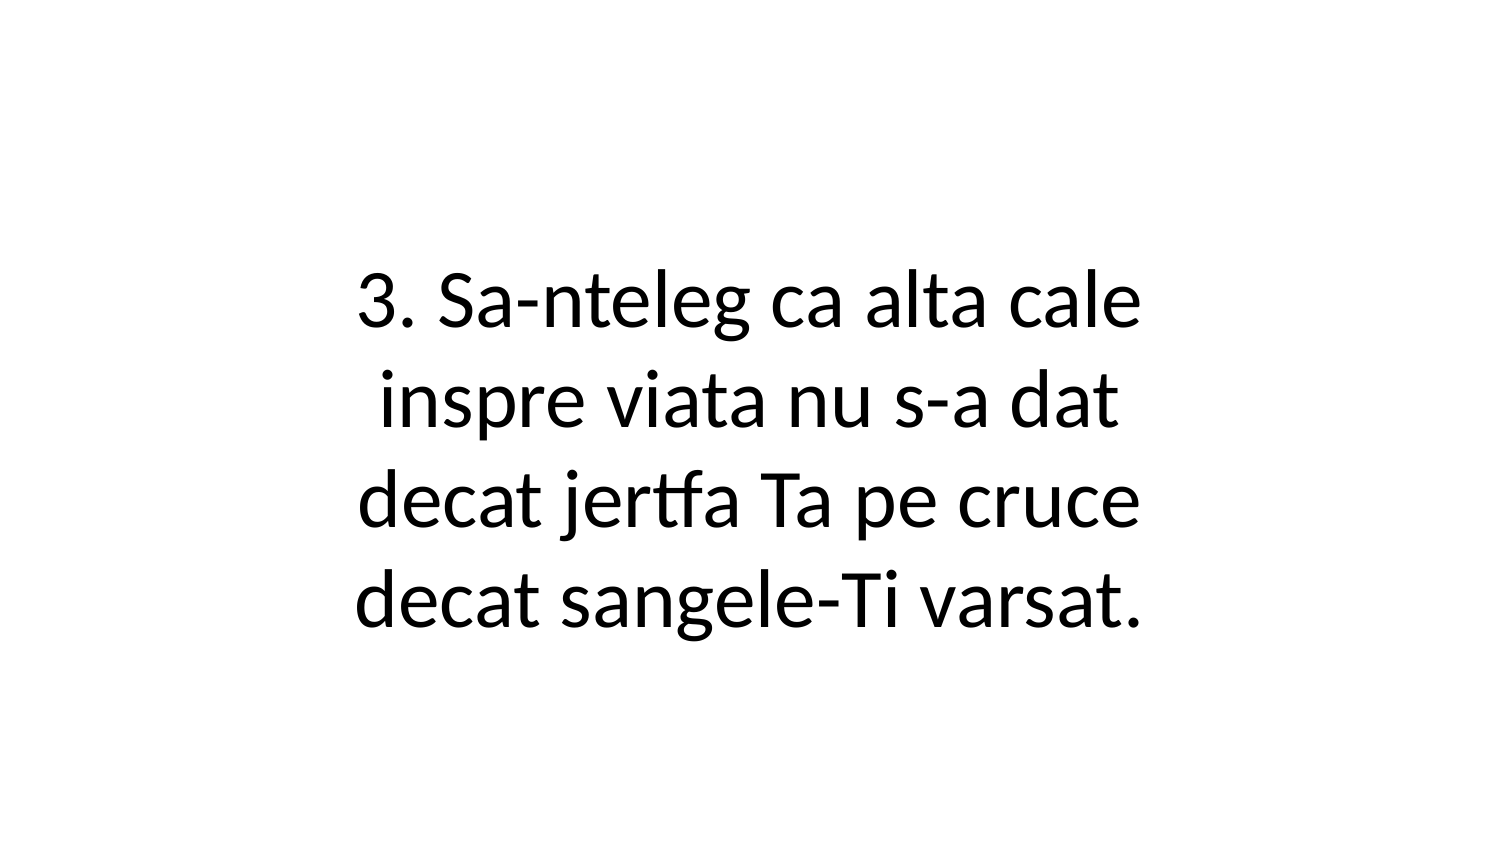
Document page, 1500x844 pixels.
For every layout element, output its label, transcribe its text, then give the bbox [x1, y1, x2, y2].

text_box 3. Sa-nteleg ca alta cale inspre viata nu s-a dat decat jertfa Ta pe cruce decat sangele-Ti varsat. [339, 192, 1161, 652]
